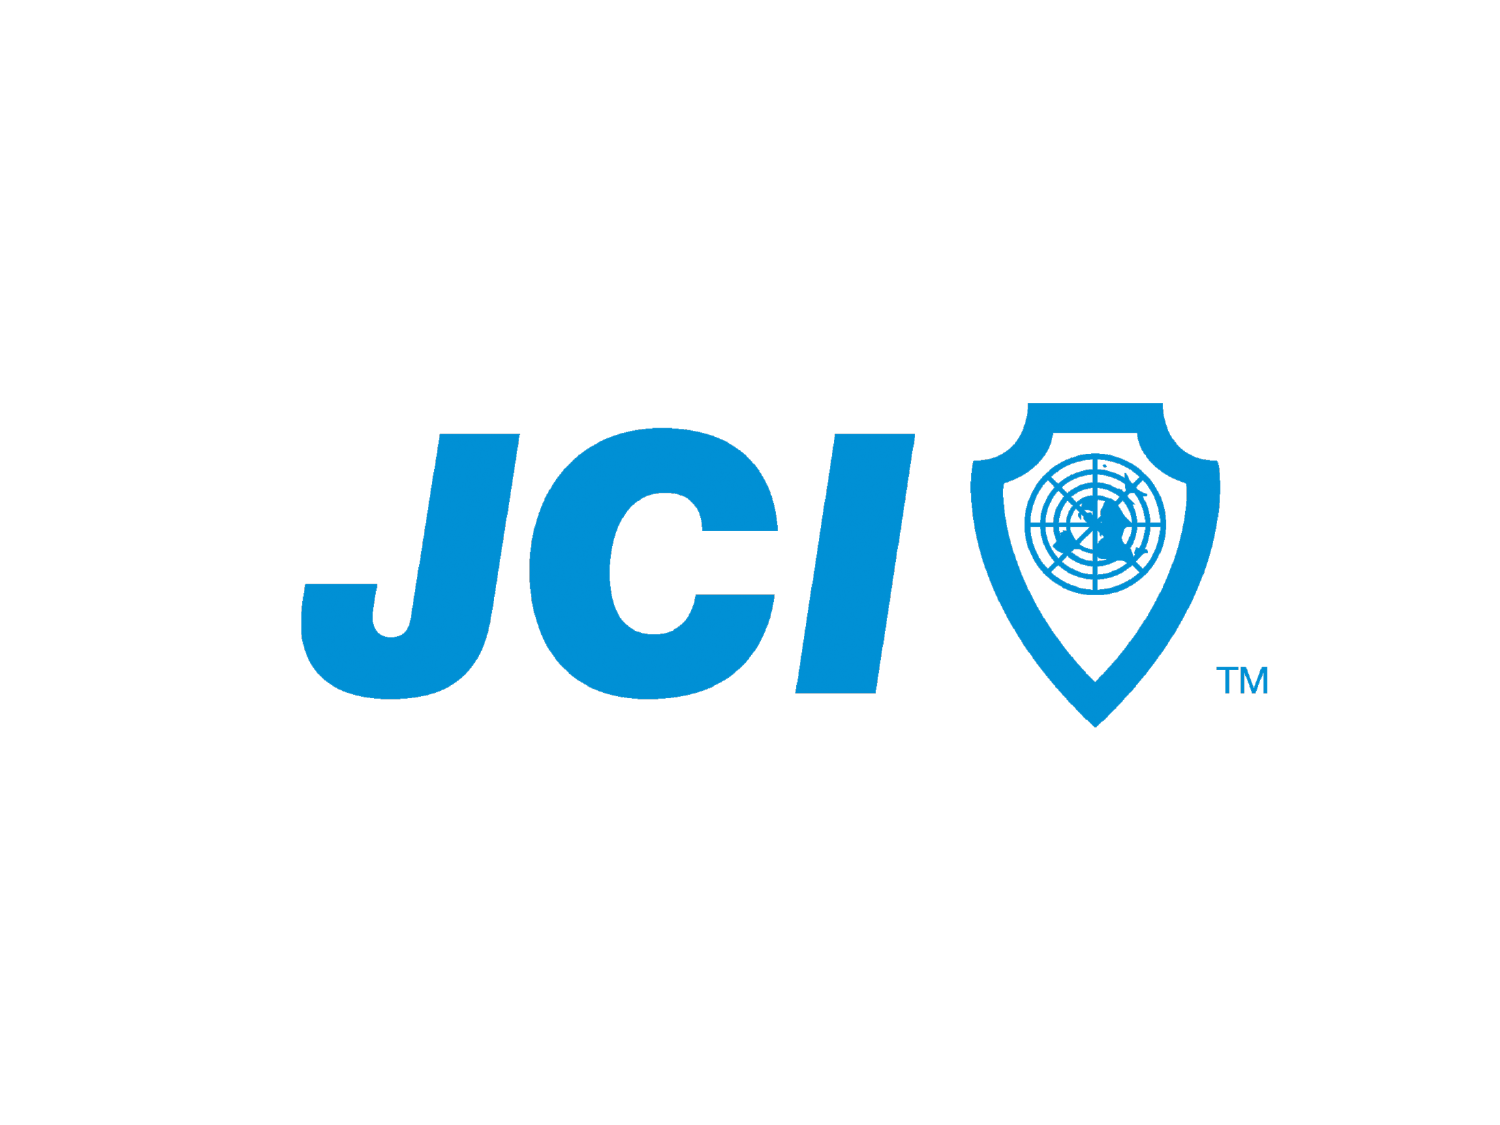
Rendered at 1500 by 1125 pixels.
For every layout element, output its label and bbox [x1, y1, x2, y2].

picture [288, 399, 1275, 731]
